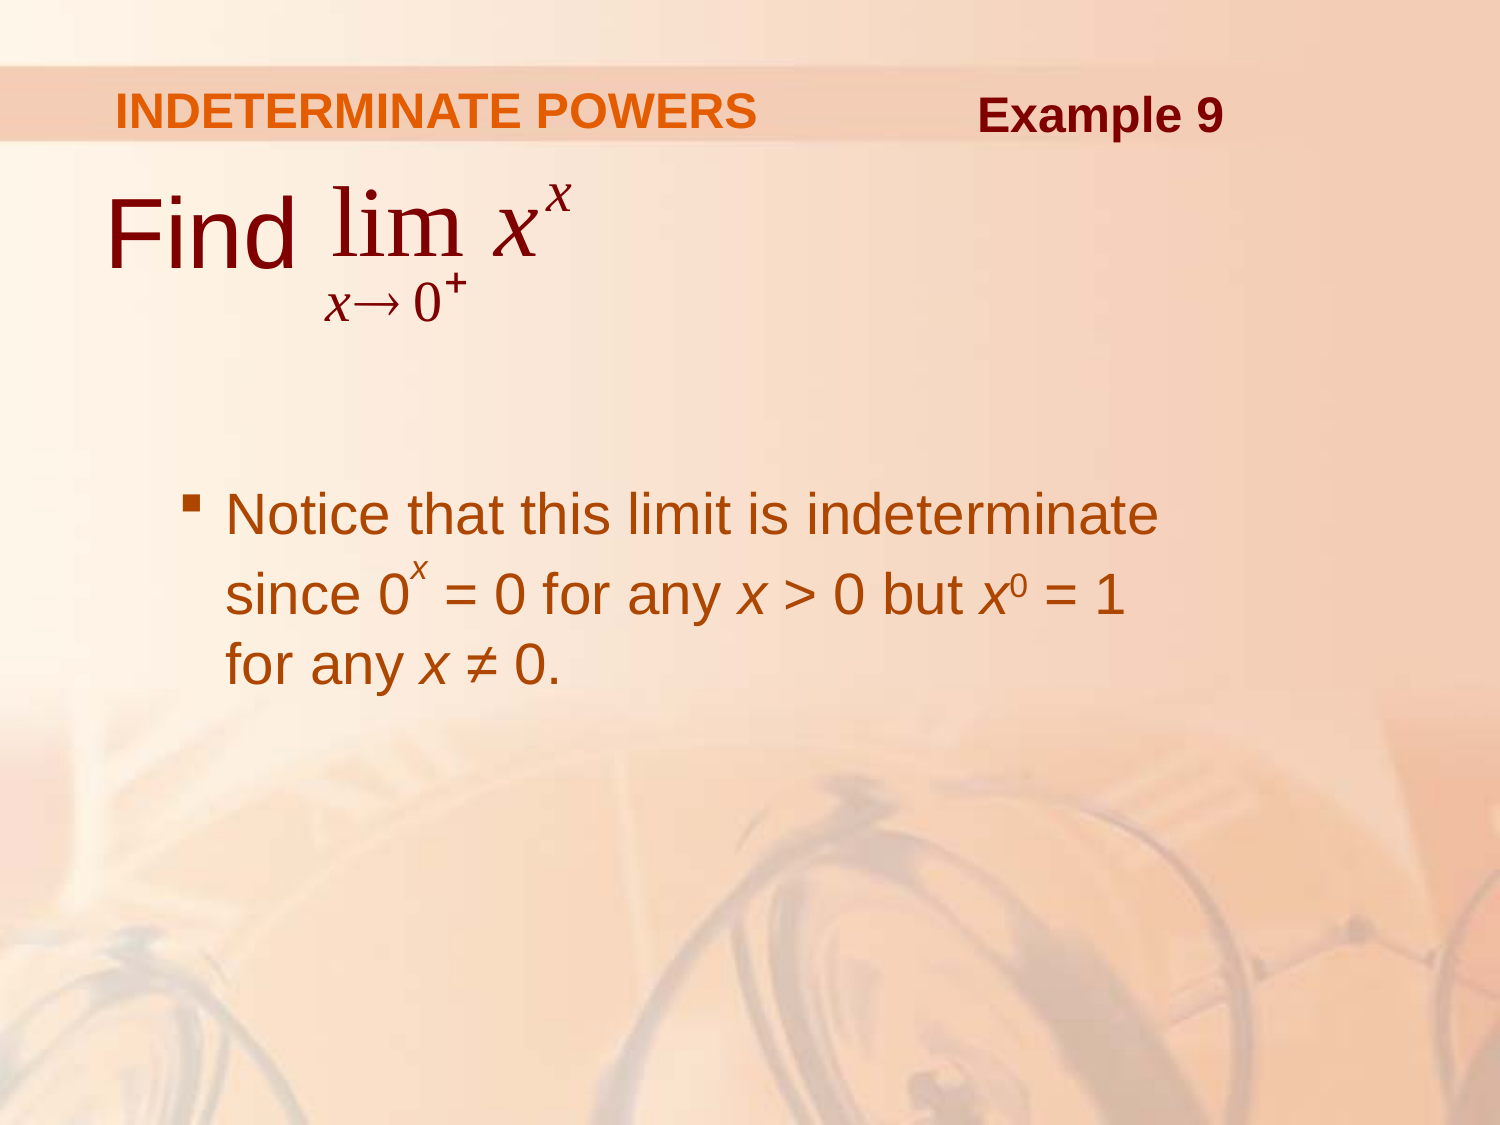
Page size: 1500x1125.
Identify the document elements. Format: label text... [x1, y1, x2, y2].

picture [0, 0, 1500, 1125]
list Find Notice that this limit is indeterminate since 0x = 0 for any x > 0 but x0 = 1 for any x ≠ 0. [88, 124, 1496, 1088]
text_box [306, 147, 593, 341]
text_box Example 9 [962, 74, 1425, 150]
title INDETERMINATE POWERS [99, 60, 976, 124]
